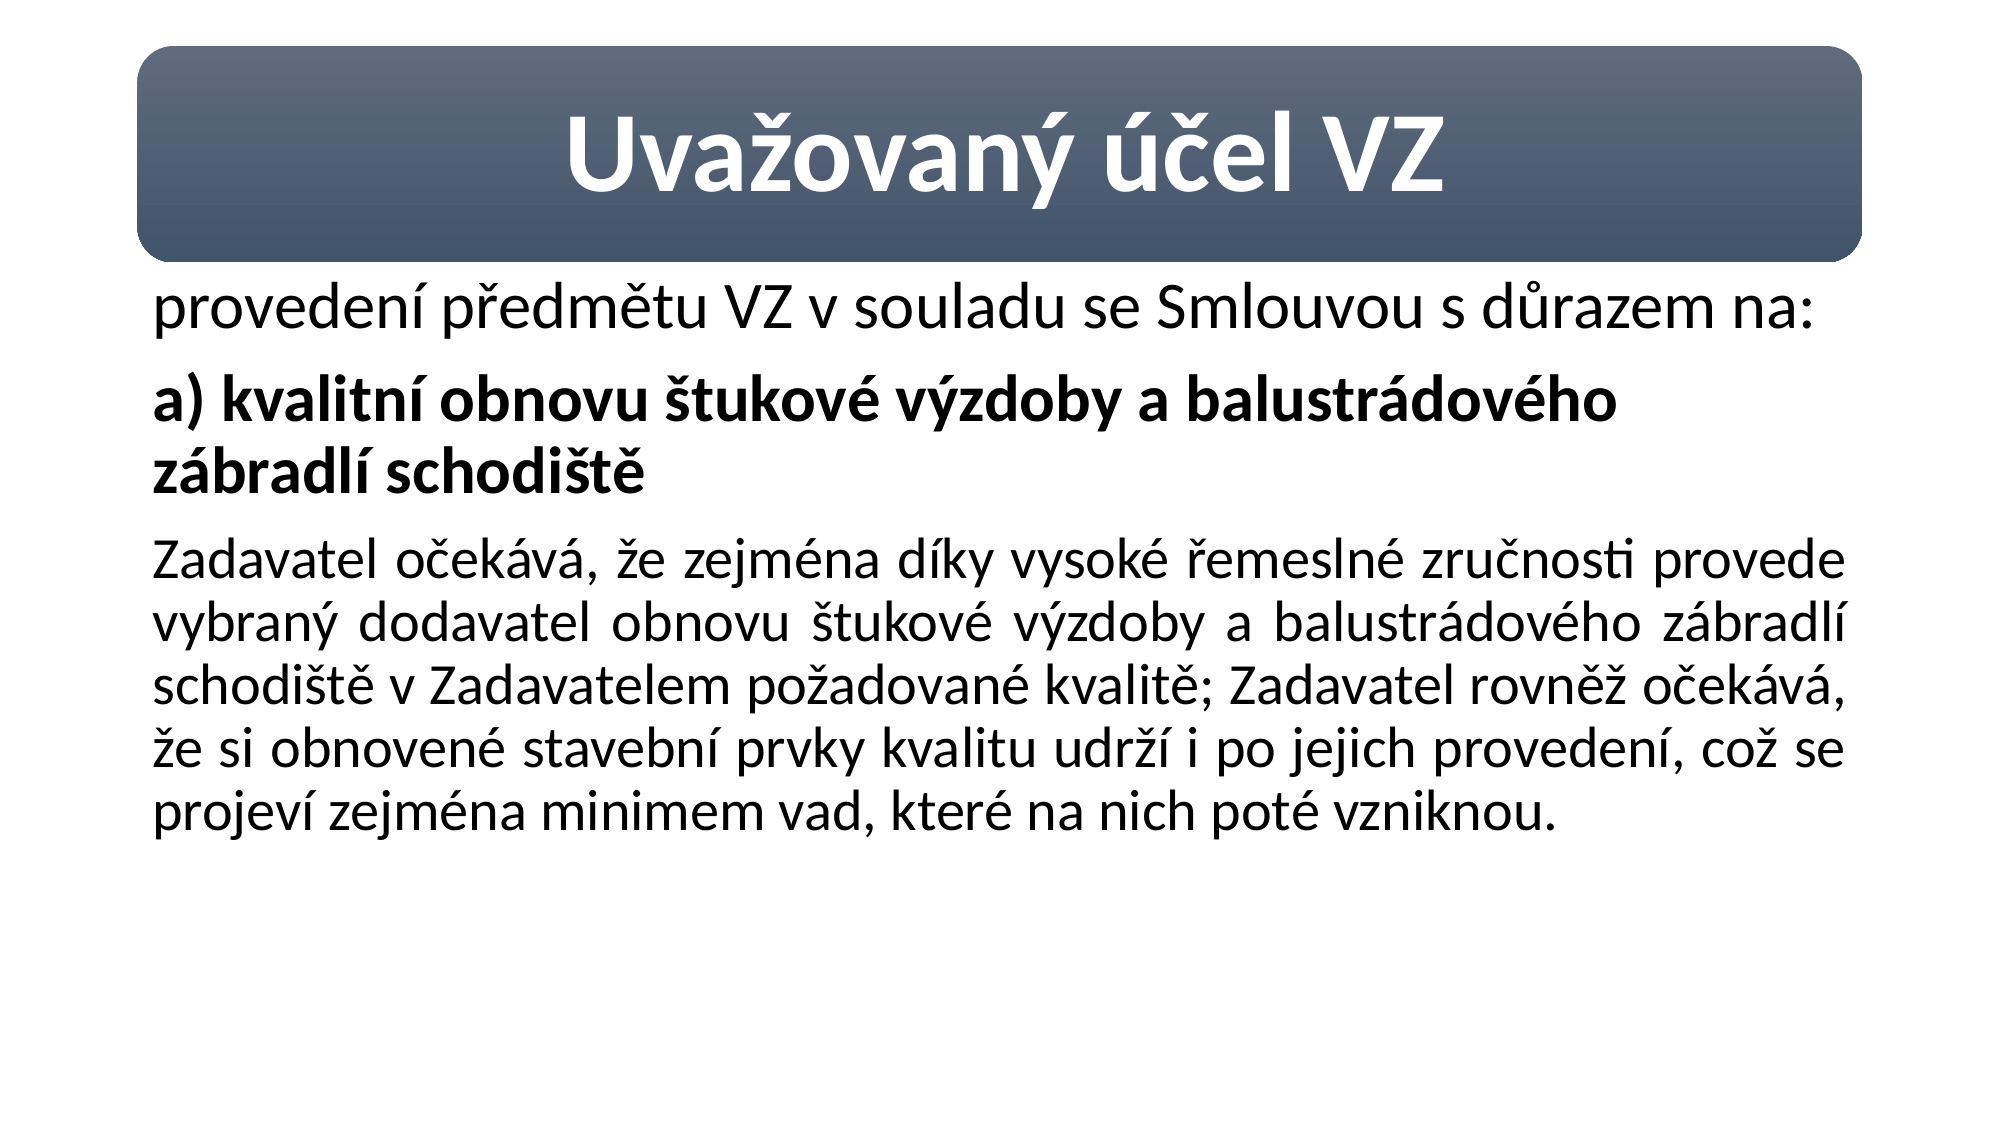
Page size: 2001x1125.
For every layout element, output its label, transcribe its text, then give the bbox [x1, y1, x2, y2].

list provedení předmětu VZ v souladu se Smlouvou s důrazem na: a) kvalitní obnovu štukové výzdoby a balustrádového zábradlí schodiště Zadavatel očekává, že zejména díky vysoké řemeslné zručnosti provede vybraný dodavatel obnovu štukové výzdoby a balustrádového zábradlí schodiště v Zadavatelem požadované kvalitě; Zadavatel rovněž očekává, že si obnovené stavební prvky kvalitu udrží i po jejich provedení, což se projeví zejména minimem vad, které na nich poté vzniknou. [137, 263, 1863, 1080]
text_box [137, 45, 1863, 263]
